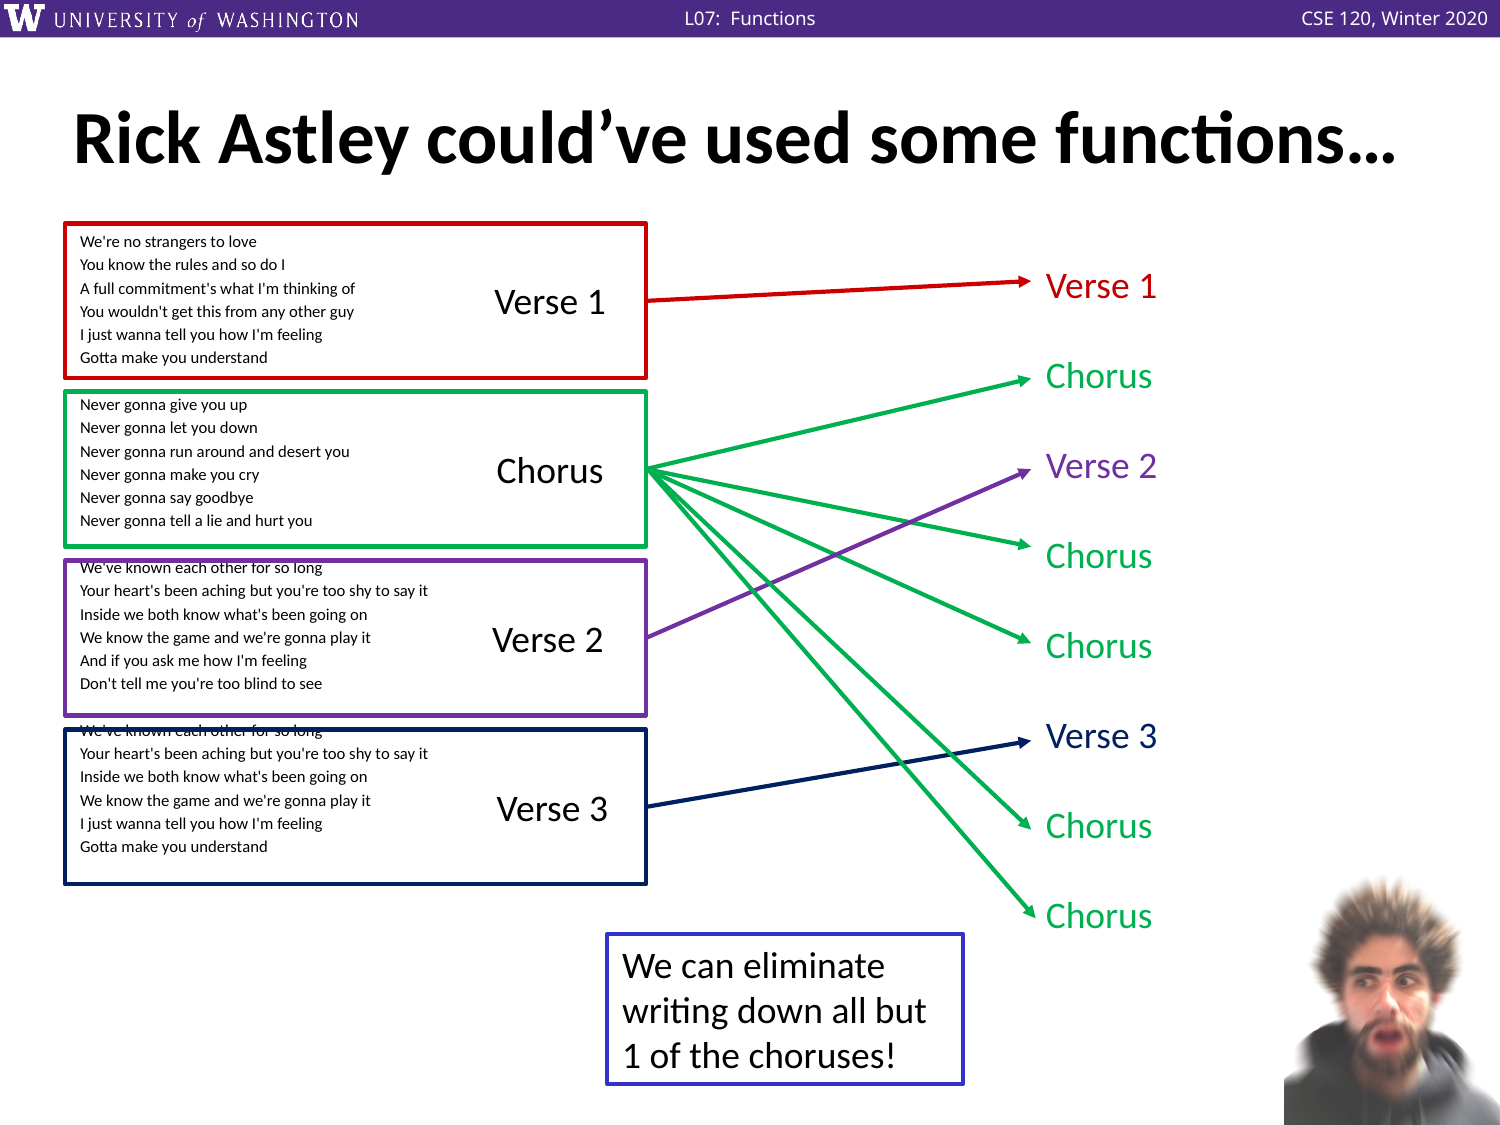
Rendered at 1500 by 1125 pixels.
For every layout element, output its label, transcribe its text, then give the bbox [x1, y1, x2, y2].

text_box We can eliminate writing down all but 1 of the choruses! [605, 932, 965, 1086]
text_box [65, 729, 640, 885]
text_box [645, 378, 1032, 465]
text_box [65, 391, 640, 547]
title Rick Astley could’ve used some functions… [58, 71, 1438, 197]
text_box [65, 560, 639, 716]
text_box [645, 466, 1036, 919]
picture [4, 4, 358, 32]
text_box [65, 223, 646, 379]
text_box Verse 1 Chorus Verse 2 Chorus Chorus Verse 3 Chorus Chorus [1031, 253, 1207, 989]
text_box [645, 280, 1032, 302]
text_box Verse 3 [481, 776, 624, 837]
list We're no strangers to love You know the rules and so do I A full commitment's what I'm thinking of You wouldn't get this from any other guy I just wanna tell you how I'm feeling Gotta make you understand Never gonna give you up Never gonna let you down Never gonna run around and desert you Never gonna make you cry Never gonna say goodbye Never gonna tell a lie and hurt you We've known each other for so long Your heart's been aching but you're too shy to say it Inside we both know what's been going on We know the game and we're gonna play it And if you ask me how I'm feeling Don't tell me you're too blind to see We've known each other for so long Your heart's been aching but you're too shy to say it Inside we both know what's been going on We know the game and we're gonna play it I just wanna tell you how I'm feeling Gotta make you understand [64, 223, 1438, 1040]
picture [1284, 872, 1500, 1125]
